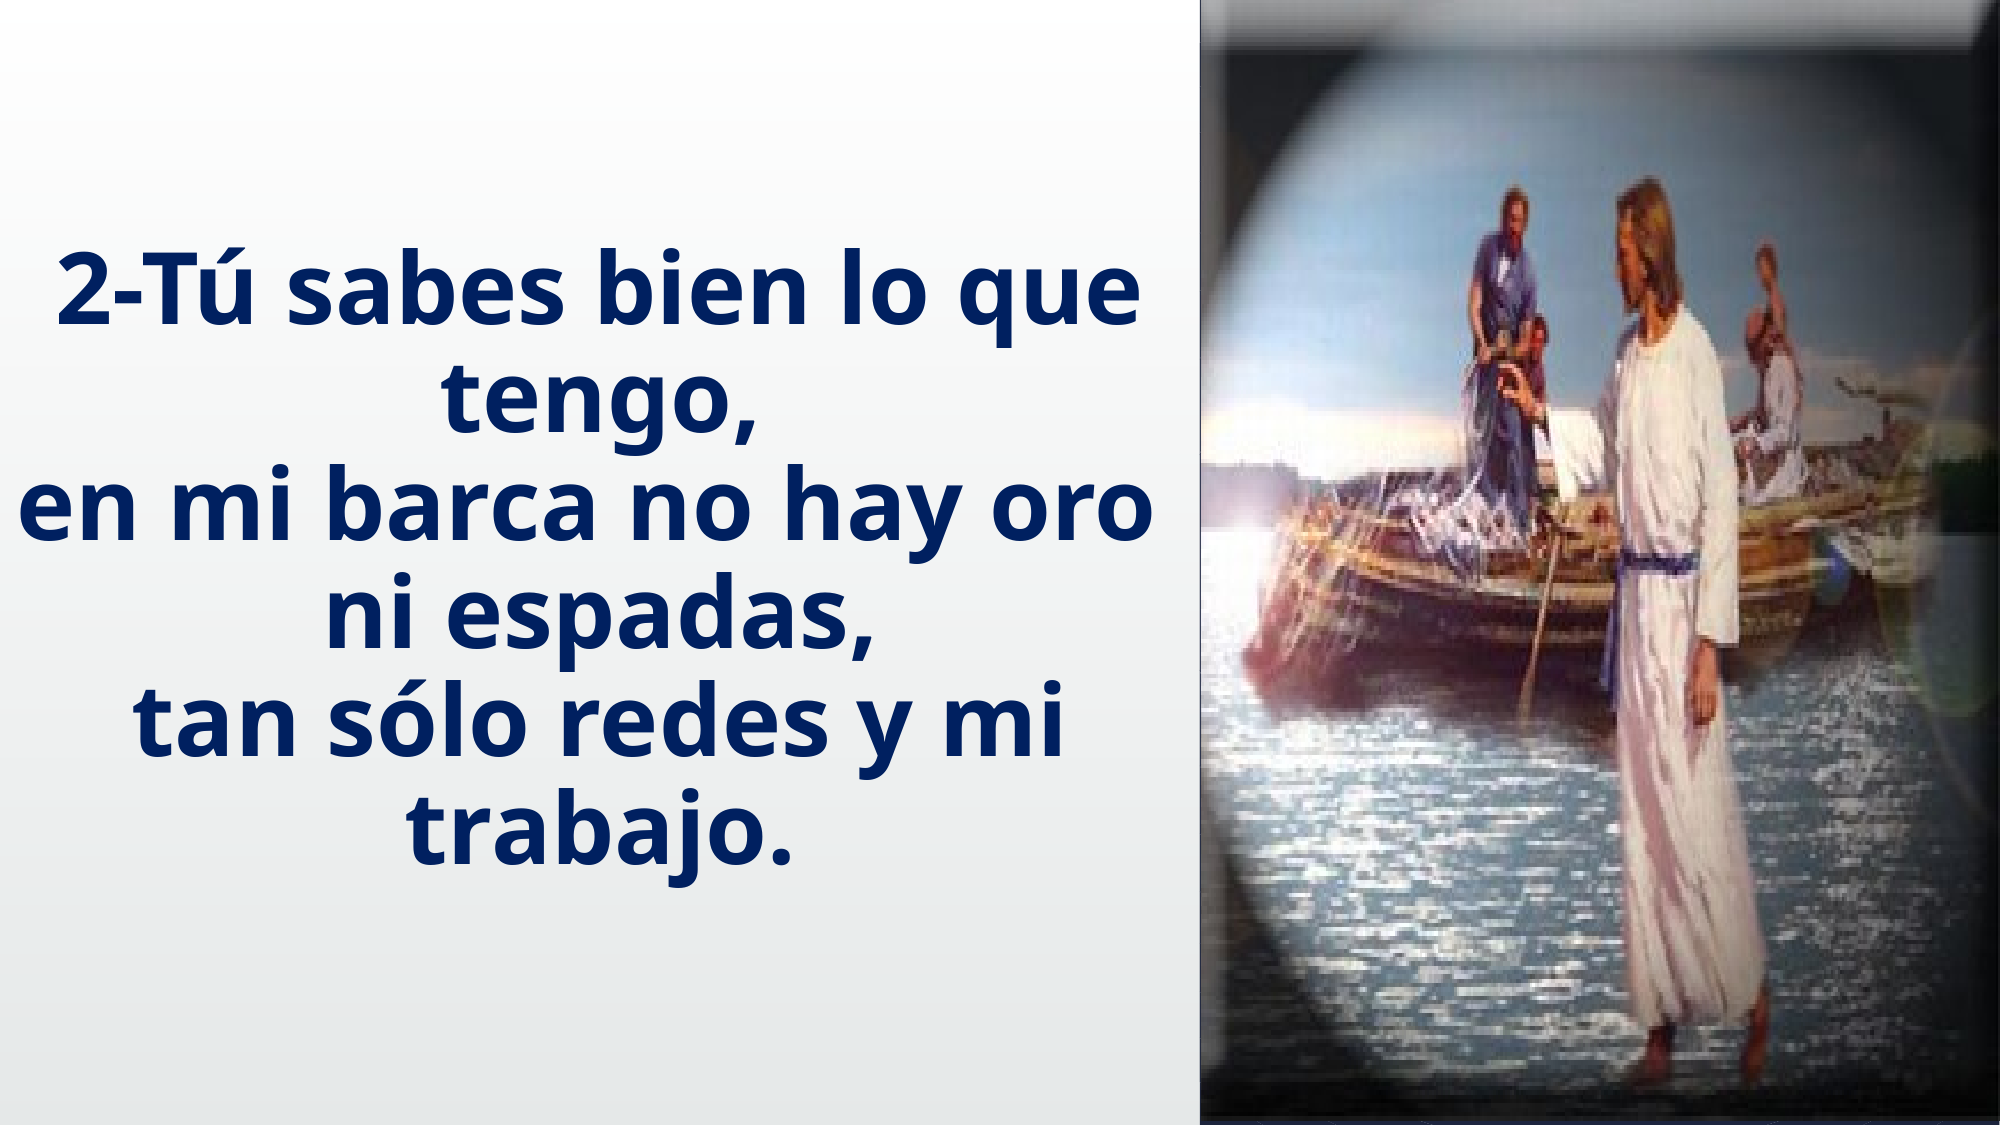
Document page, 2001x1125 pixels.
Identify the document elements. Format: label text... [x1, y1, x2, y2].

title 2-Tú sabes bien lo que tengo, en mi barca no hay oro ni espadas, tan sólo redes y mi trabajo. [0, 0, 1200, 1125]
picture [1200, 0, 2000, 1125]
